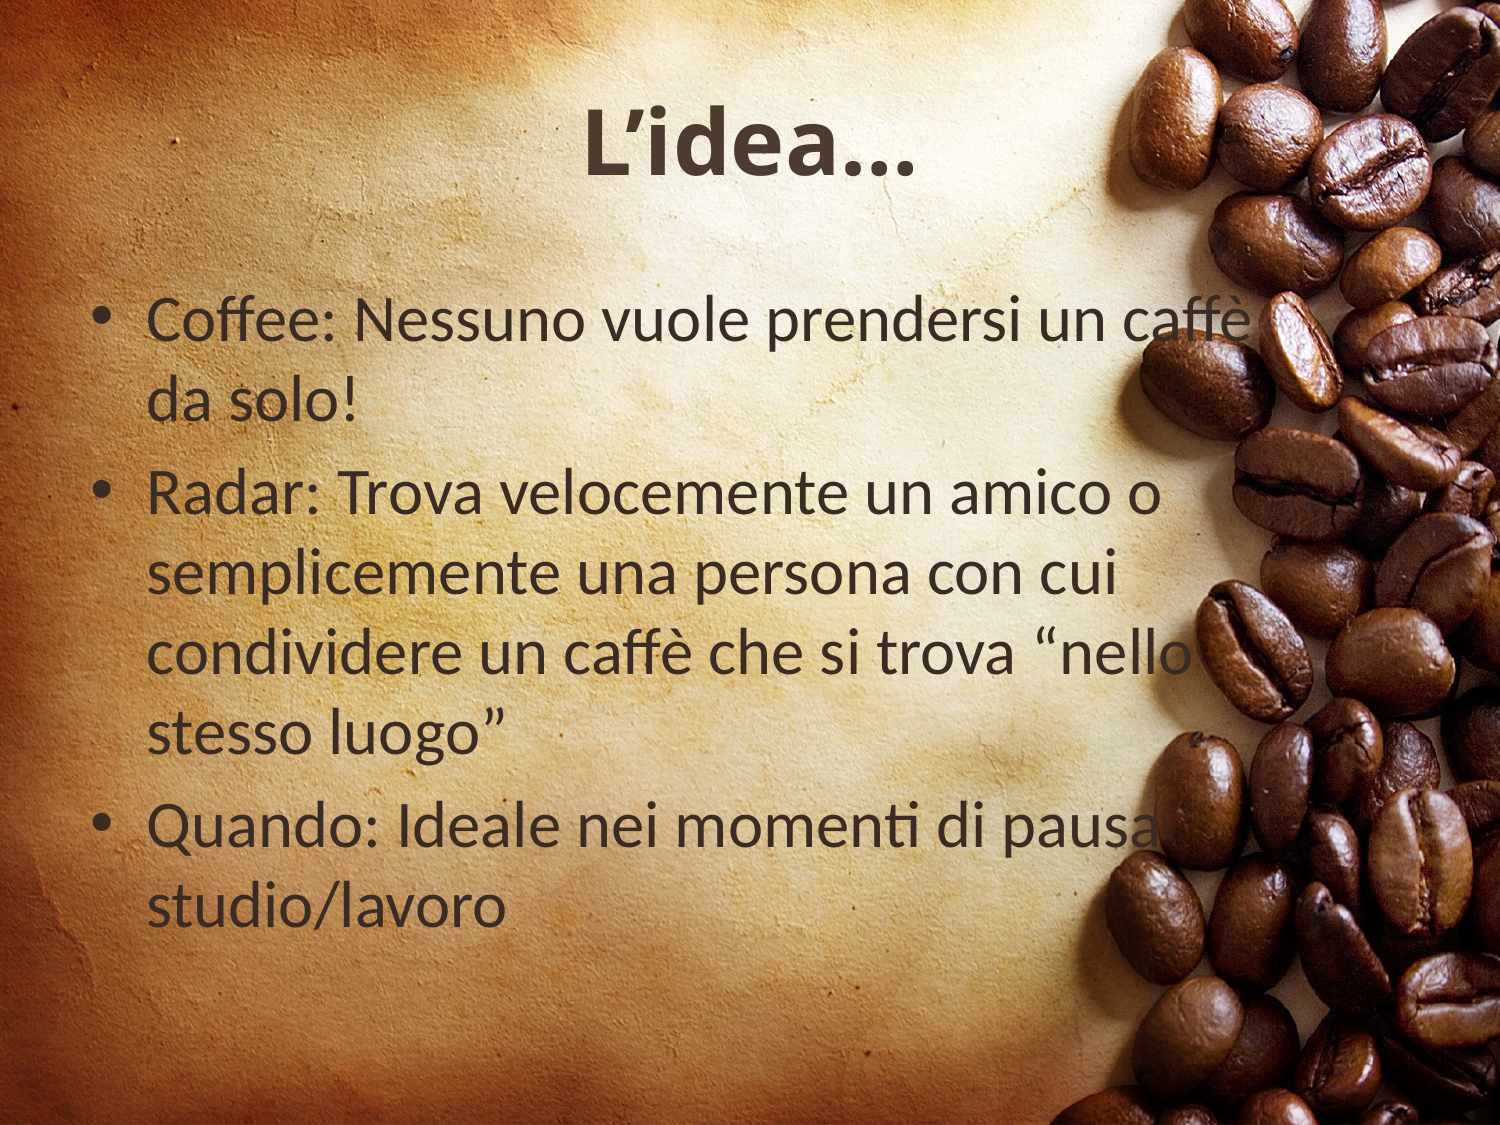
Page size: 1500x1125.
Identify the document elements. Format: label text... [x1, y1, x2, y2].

list Coffee: Nessuno vuole prendersi un caffè da solo! Radar: Trova velocemente un amico o semplicemente una persona con cui condividere un caffè che si trova “nello stesso luogo” Quando: Ideale nei momenti di pausa studio/lavoro [75, 267, 1282, 1005]
title L’idea… [75, 45, 1425, 233]
picture [0, 0, 1500, 1125]
